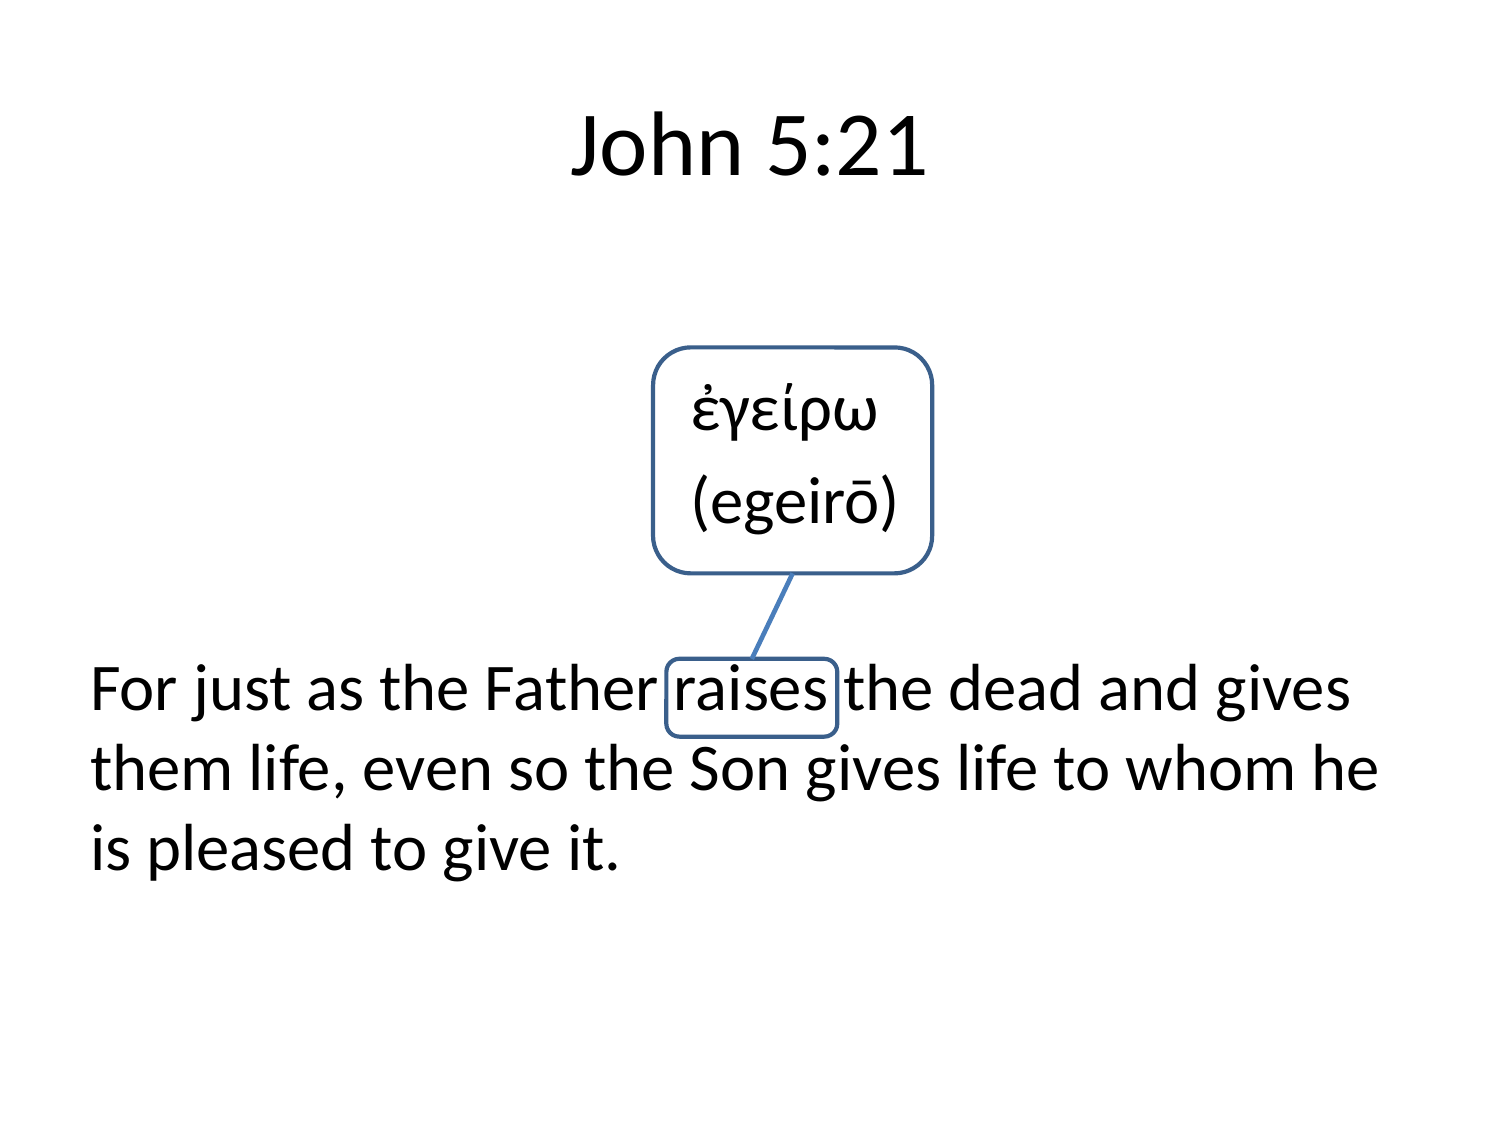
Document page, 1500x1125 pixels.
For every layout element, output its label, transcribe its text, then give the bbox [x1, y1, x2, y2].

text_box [751, 573, 793, 660]
title John 5:21 [75, 45, 1425, 233]
text_box [650, 345, 935, 576]
list ἐγείρω (egeirō) For just as the Father raises the dead and gives them life, even so the Son gives life to whom he is pleased to give it. [75, 262, 1425, 1005]
text_box [664, 656, 840, 739]
